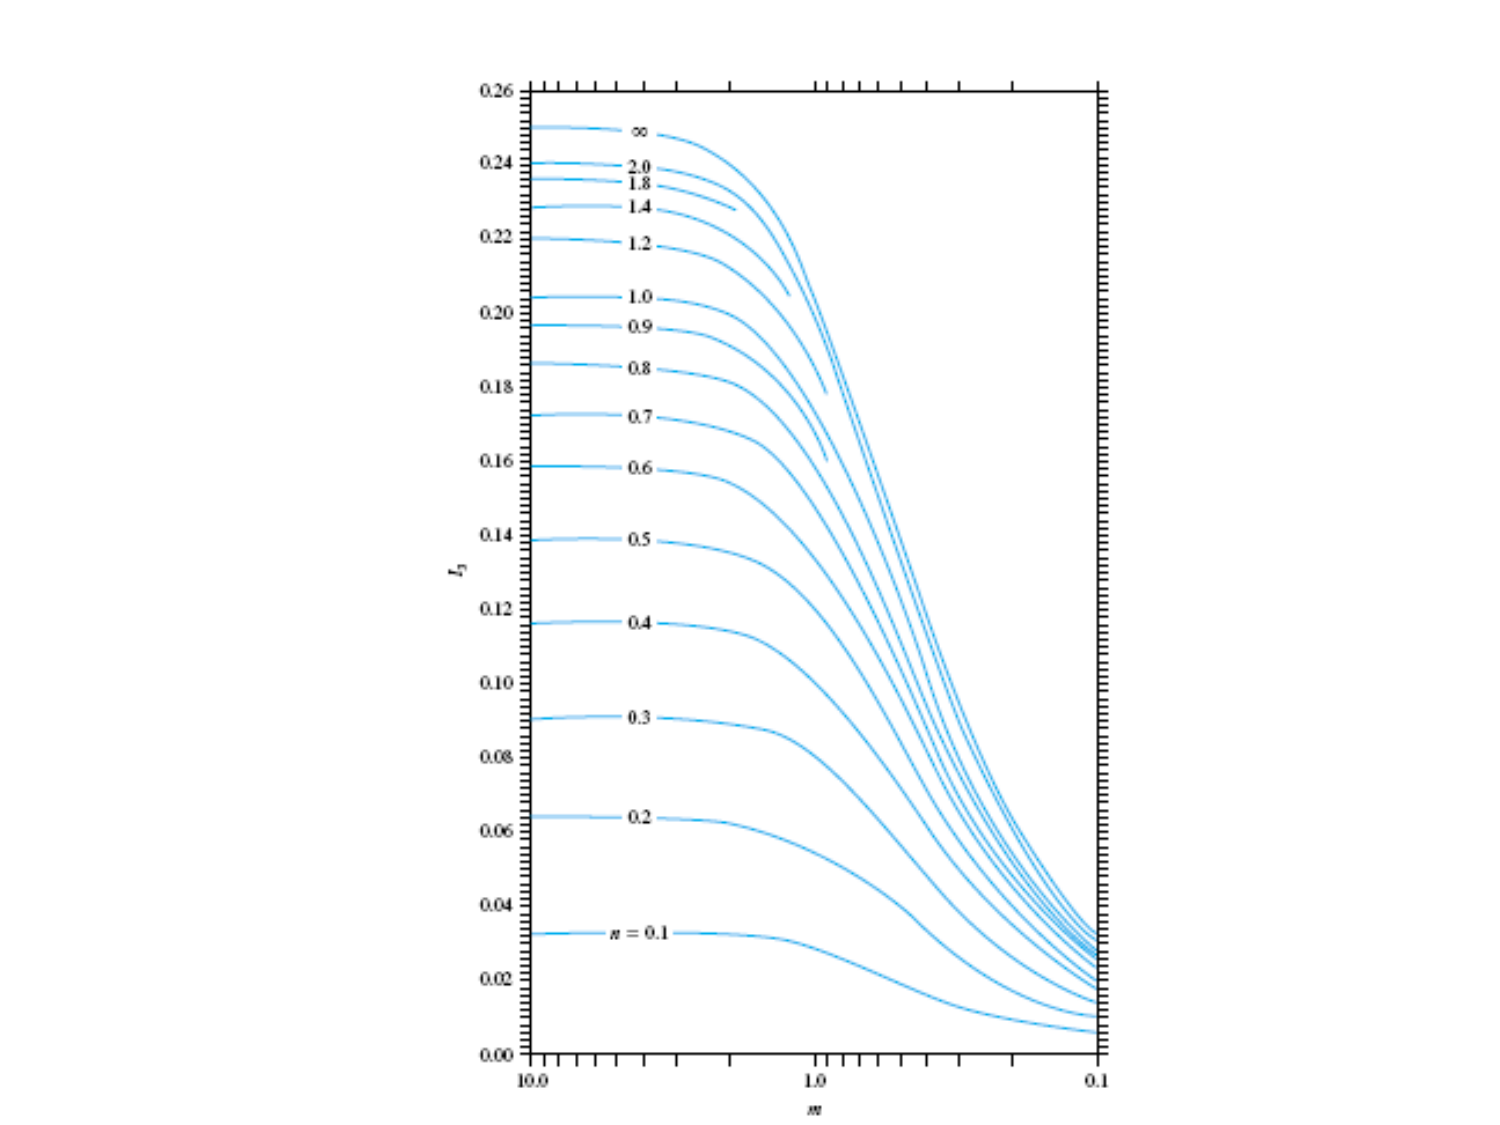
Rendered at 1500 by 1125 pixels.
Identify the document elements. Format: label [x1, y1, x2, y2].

picture [442, 54, 1160, 1125]
